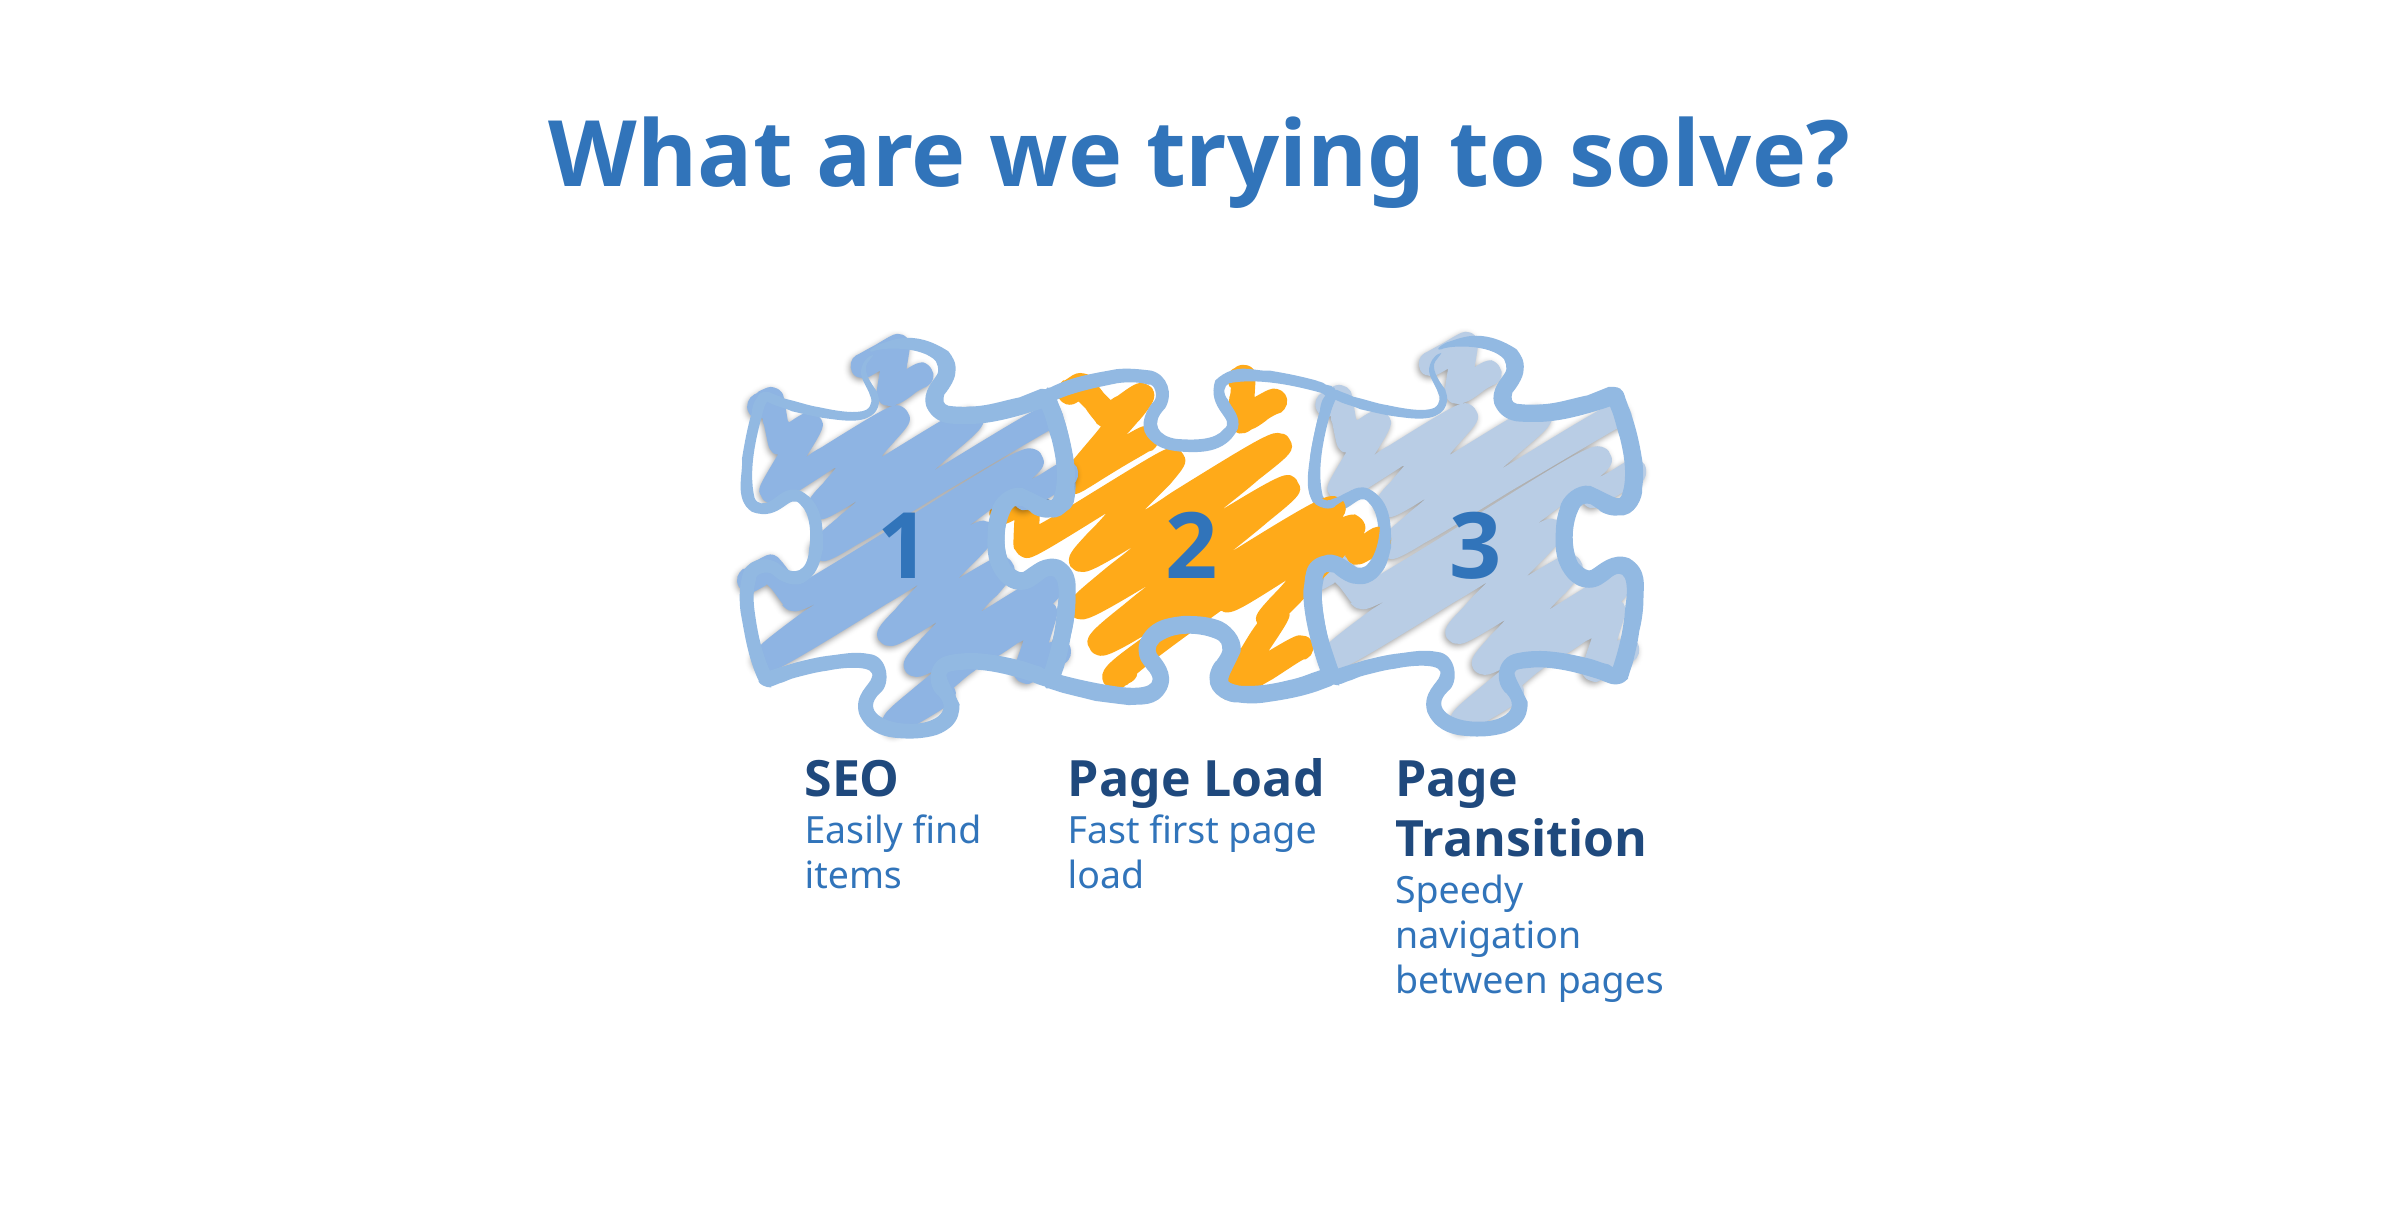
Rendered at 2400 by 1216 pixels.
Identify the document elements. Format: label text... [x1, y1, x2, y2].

title What are we trying to solve? [120, 48, 2280, 252]
text_box SEO Easily find items [792, 748, 1055, 1141]
text_box Page Load Fast first page load [1055, 748, 1352, 1141]
text_box Page Transition Speedy navigation between pages [1383, 739, 1679, 1129]
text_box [733, 325, 1648, 740]
